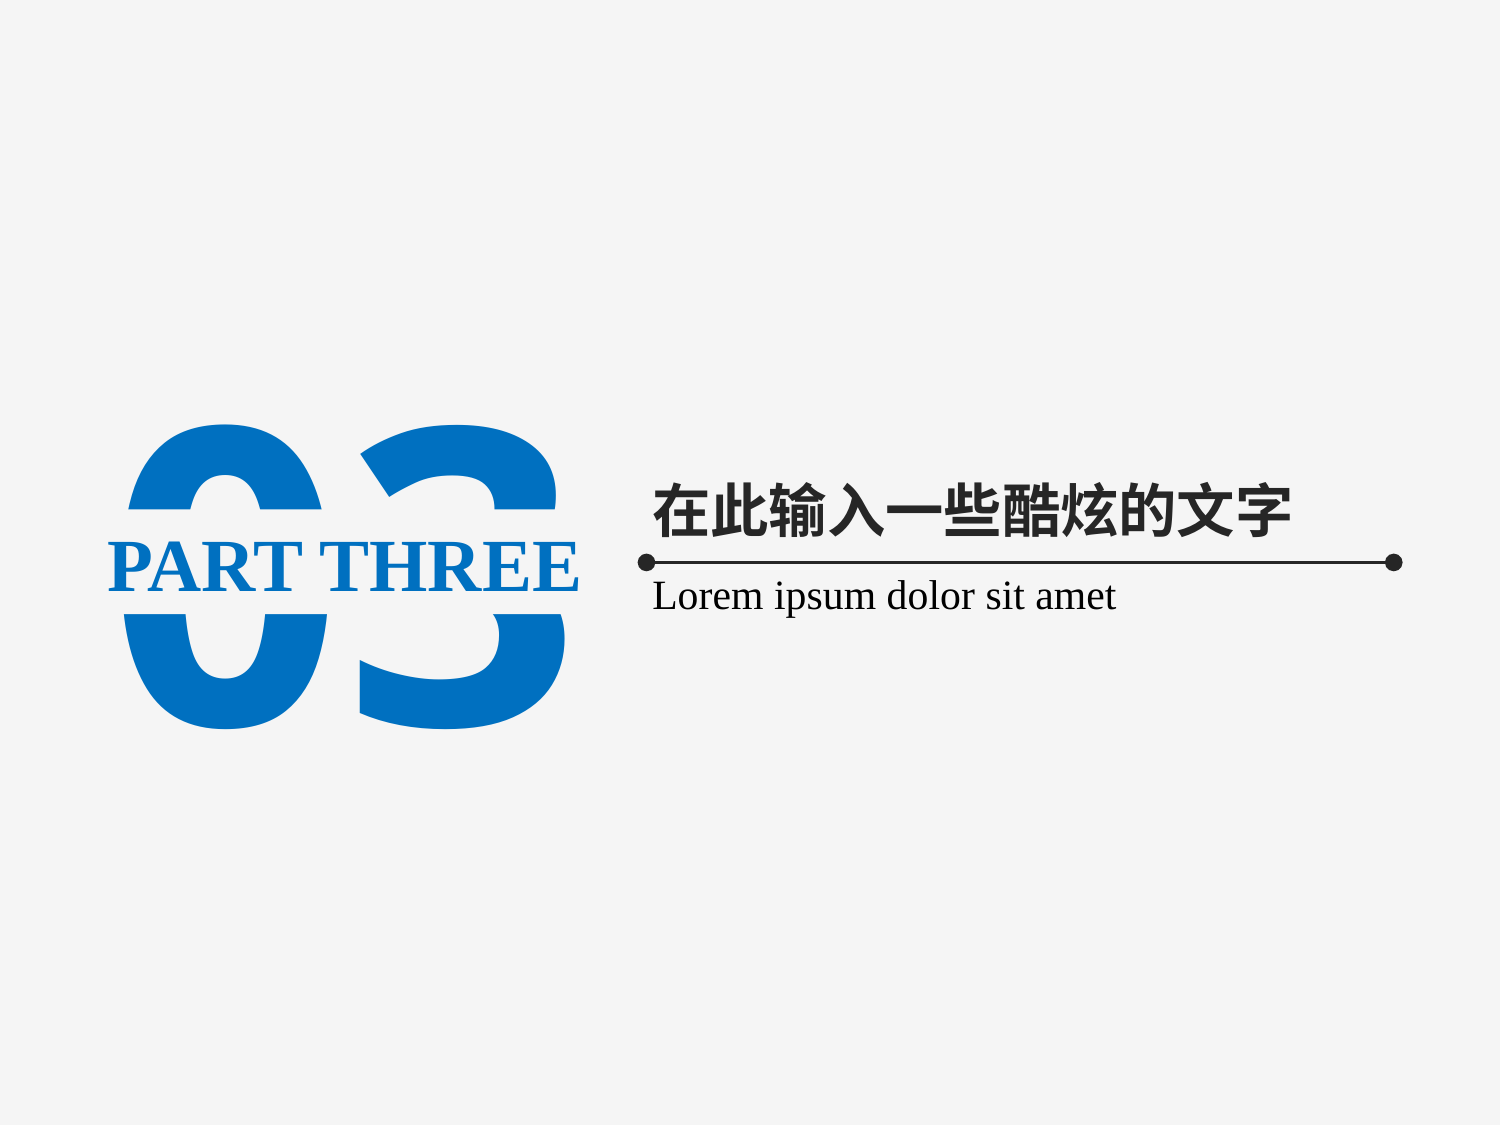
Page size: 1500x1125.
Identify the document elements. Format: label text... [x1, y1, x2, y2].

text_box PART THREE [79, 509, 610, 615]
text_box 03 [0, 303, 690, 816]
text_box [637, 553, 1403, 572]
text_box Lorem ipsum dolor sit amet [637, 572, 1403, 626]
text_box 在此输入一些酷炫的文字 [637, 466, 1400, 552]
